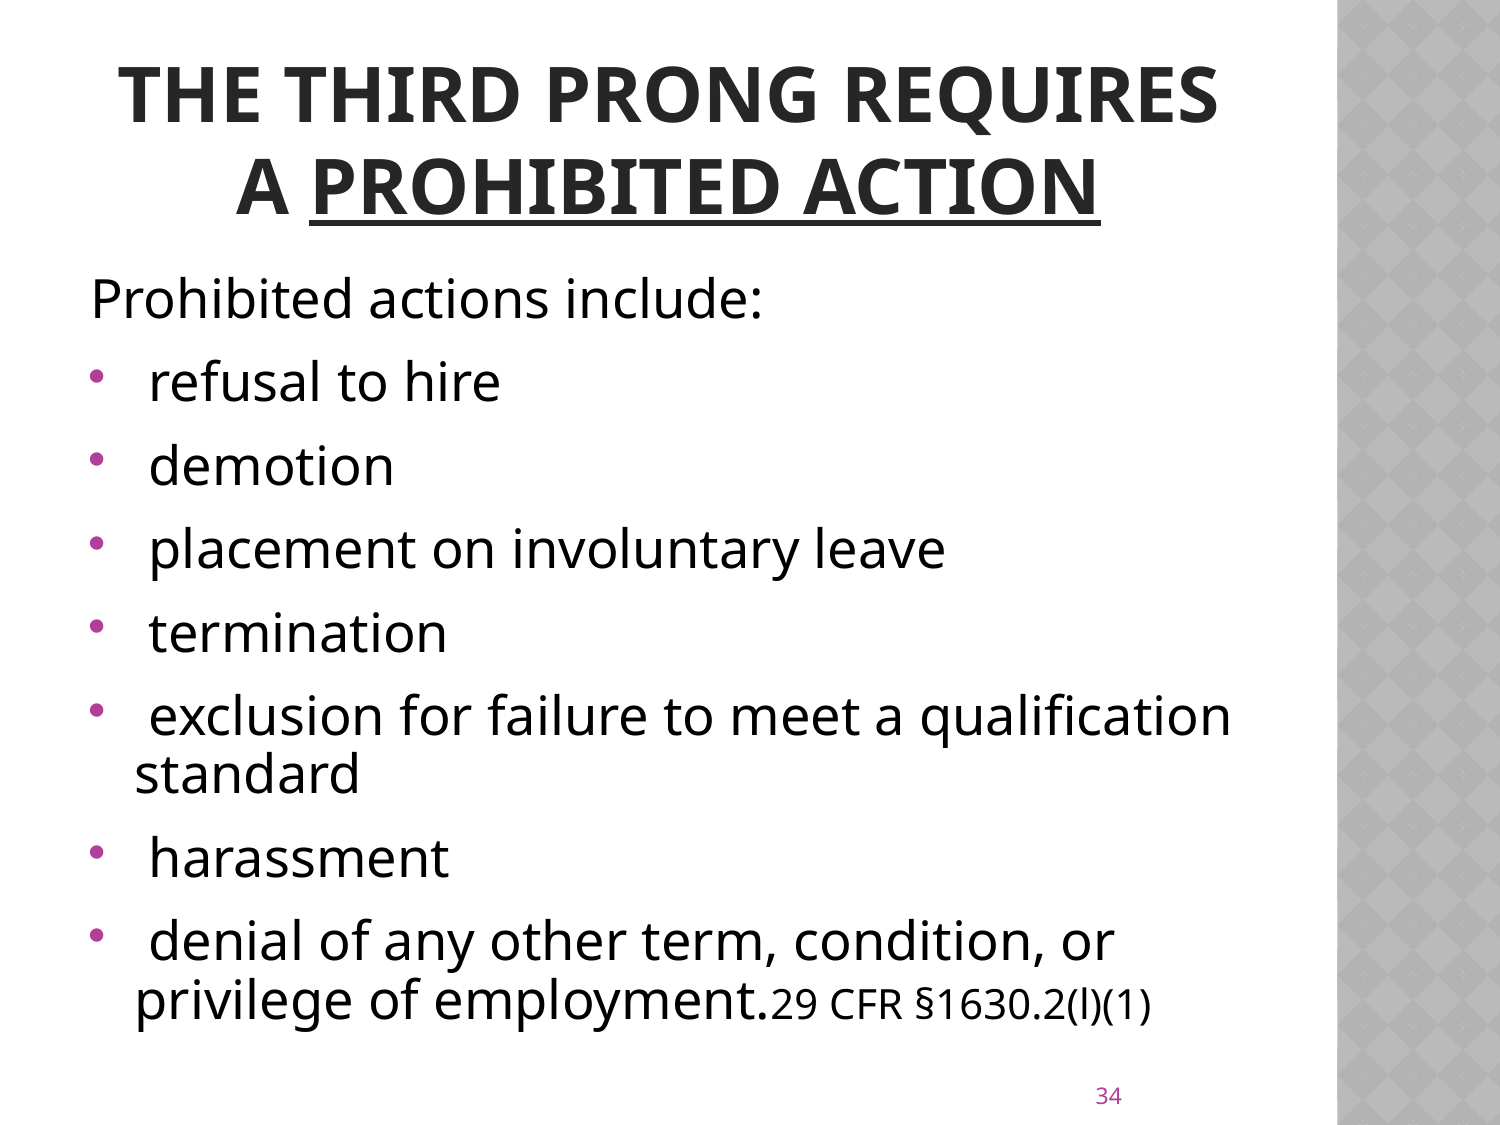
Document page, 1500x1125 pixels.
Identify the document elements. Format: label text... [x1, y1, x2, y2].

slide_number 34 [1025, 1075, 1123, 1113]
title the third prong requires A Prohibited Action [74, 43, 1263, 230]
list Prohibited actions include: refusal to hire demotion placement on involuntary leave termination exclusion for failure to meet a qualification standard harassment denial of any other term, condition, or privilege of employment.29 CFR §1630.2(l)(1) [74, 263, 1263, 1060]
